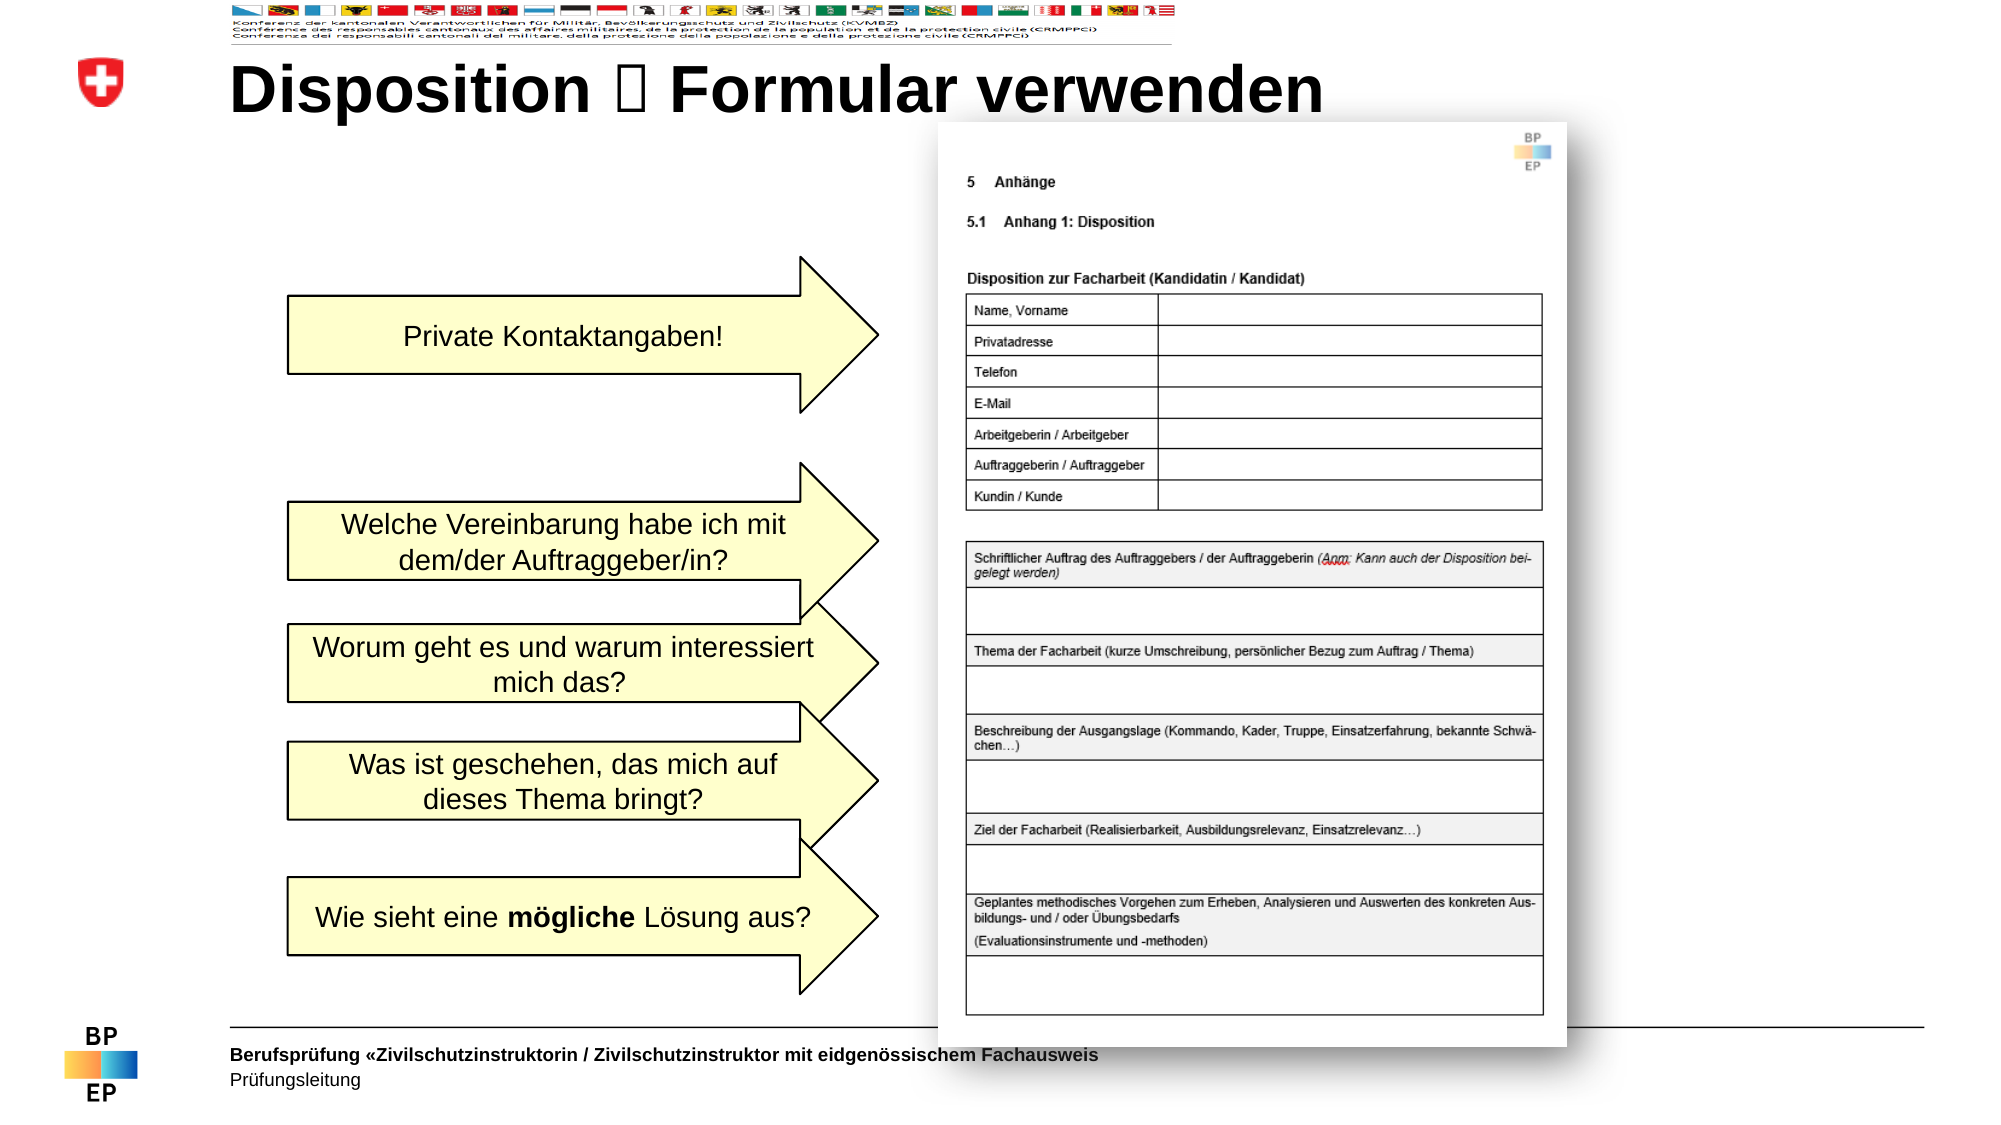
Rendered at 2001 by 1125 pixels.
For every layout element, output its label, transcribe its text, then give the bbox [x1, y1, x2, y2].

footer Berufsprüfung «Zivilschutzinstruktorin / Zivilschutzinstruktor mit eidgenössischem Fachausweis Prüfungsleitung [229, 1040, 953, 1088]
title Disposition  Formular verwenden [229, 50, 1922, 199]
picture [61, 1021, 140, 1106]
picture [937, 122, 1567, 1047]
text_box Private Kontaktangaben! [288, 256, 879, 413]
picture [229, 4, 1175, 46]
text_box Was ist geschehen, das mich auf dieses Thema bringt? [287, 702, 879, 848]
text_box Welche Vereinbarung habe ich mit dem/der Auftraggeber/in? [288, 462, 879, 619]
text_box Worum geht es und warum interessiert mich das? [288, 602, 879, 722]
text_box Wie sieht eine mögliche Lösung aus? [287, 838, 879, 995]
